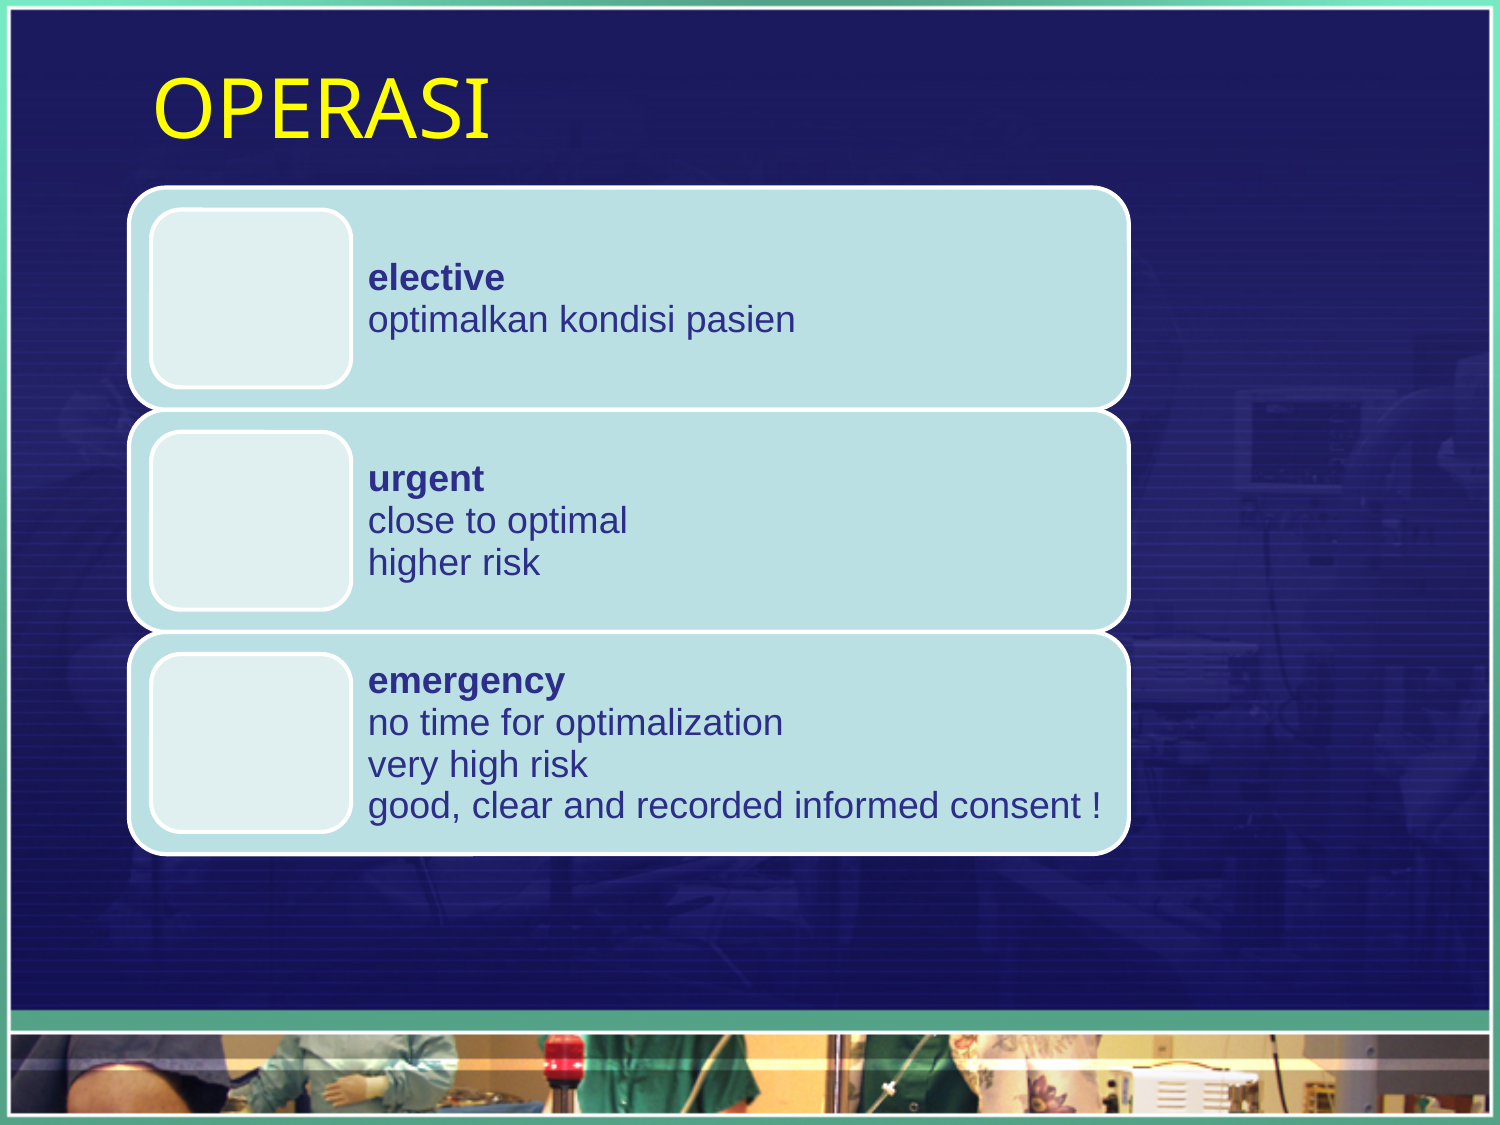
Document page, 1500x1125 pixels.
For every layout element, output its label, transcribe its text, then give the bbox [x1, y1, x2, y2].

picture [0, 0, 1500, 1125]
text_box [128, 187, 1130, 855]
text_box OPERASI [21, 45, 623, 166]
